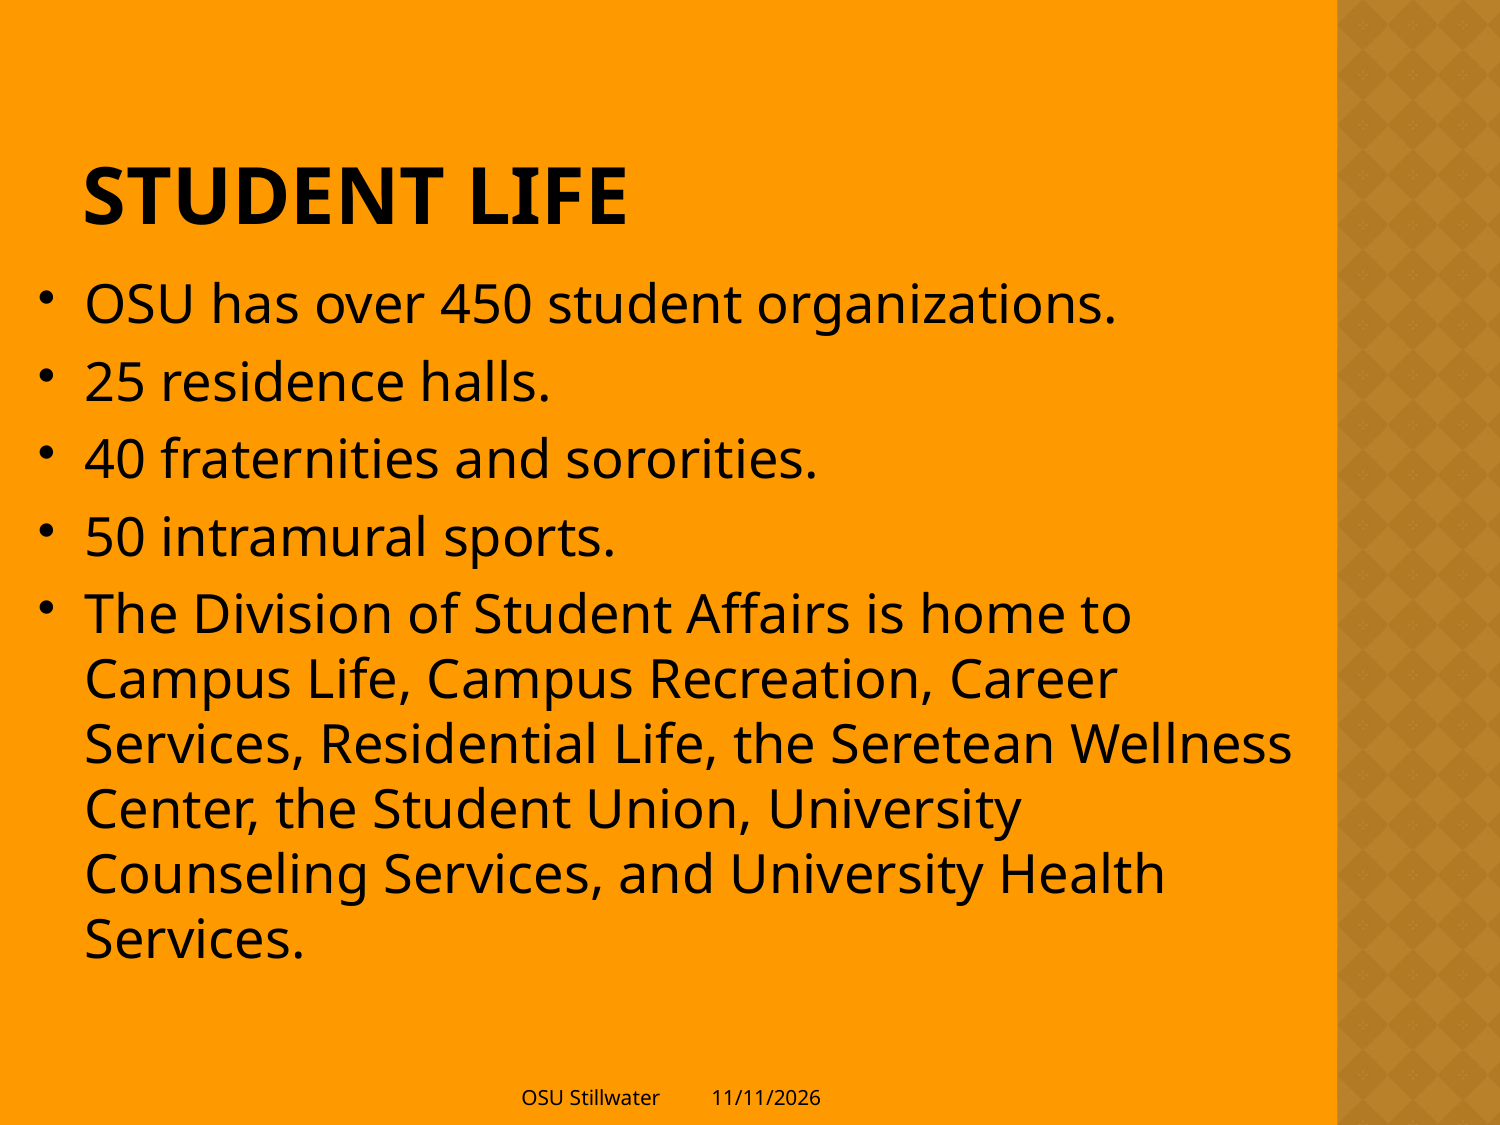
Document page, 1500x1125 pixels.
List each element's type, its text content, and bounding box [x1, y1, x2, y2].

title Student life [75, 52, 1263, 240]
footer OSU Stillwater [75, 1075, 675, 1114]
list OSU has over 450 student organizations. 25 residence halls. 40 fraternities and sororities. 50 intramural sports. The Division of Student Affairs is home to Campus Life, Campus Recreation, Career Services, Residential Life, the Seretean Wellness Center, the Student Union, University Counseling Services, and University Health Services. [24, 262, 1313, 1058]
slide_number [696, 1075, 1025, 1113]
